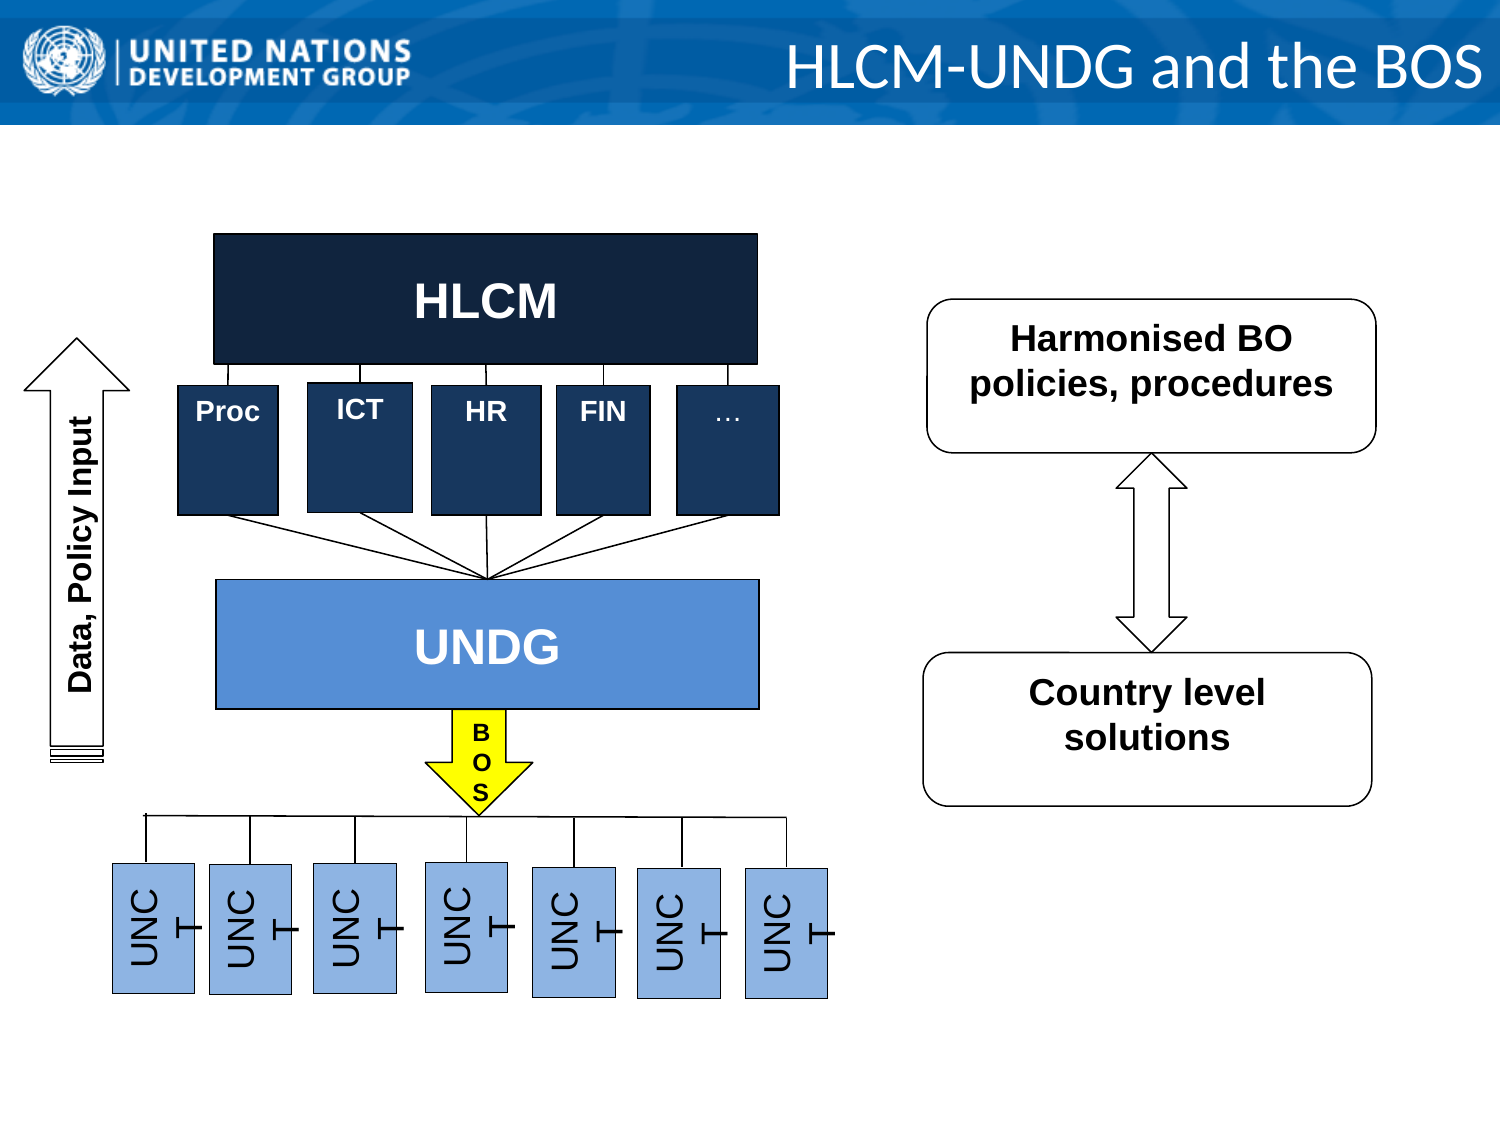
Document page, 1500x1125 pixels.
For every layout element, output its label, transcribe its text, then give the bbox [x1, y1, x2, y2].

text_box UNCT [112, 863, 195, 994]
text_box Data, Policy Input [50, 749, 104, 756]
text_box BOS [425, 709, 533, 814]
text_box Data, Policy Input [24, 338, 130, 747]
text_box Country level solutions [923, 652, 1372, 807]
text_box HR [431, 385, 542, 512]
title HLCM-UNDG and the BOS [223, 11, 1500, 112]
text_box UNCT [637, 868, 721, 999]
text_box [359, 512, 488, 580]
text_box UNCT [209, 864, 292, 995]
text_box UNDG [215, 579, 760, 710]
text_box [227, 515, 355, 580]
text_box [1116, 452, 1187, 653]
text_box ICT [307, 382, 413, 513]
text_box HLCM [214, 234, 758, 364]
text_box UNCT [425, 862, 508, 993]
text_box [604, 515, 729, 580]
picture [0, 0, 1500, 125]
text_box FIN [556, 385, 651, 513]
text_box UNCT [745, 868, 828, 999]
text_box UNCT [313, 863, 397, 994]
text_box Proc [177, 385, 279, 516]
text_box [491, 515, 604, 580]
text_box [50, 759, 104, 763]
text_box Harmonised BO policies, procedures [926, 299, 1376, 453]
text_box UNCT [532, 867, 616, 998]
text_box … [677, 385, 779, 516]
